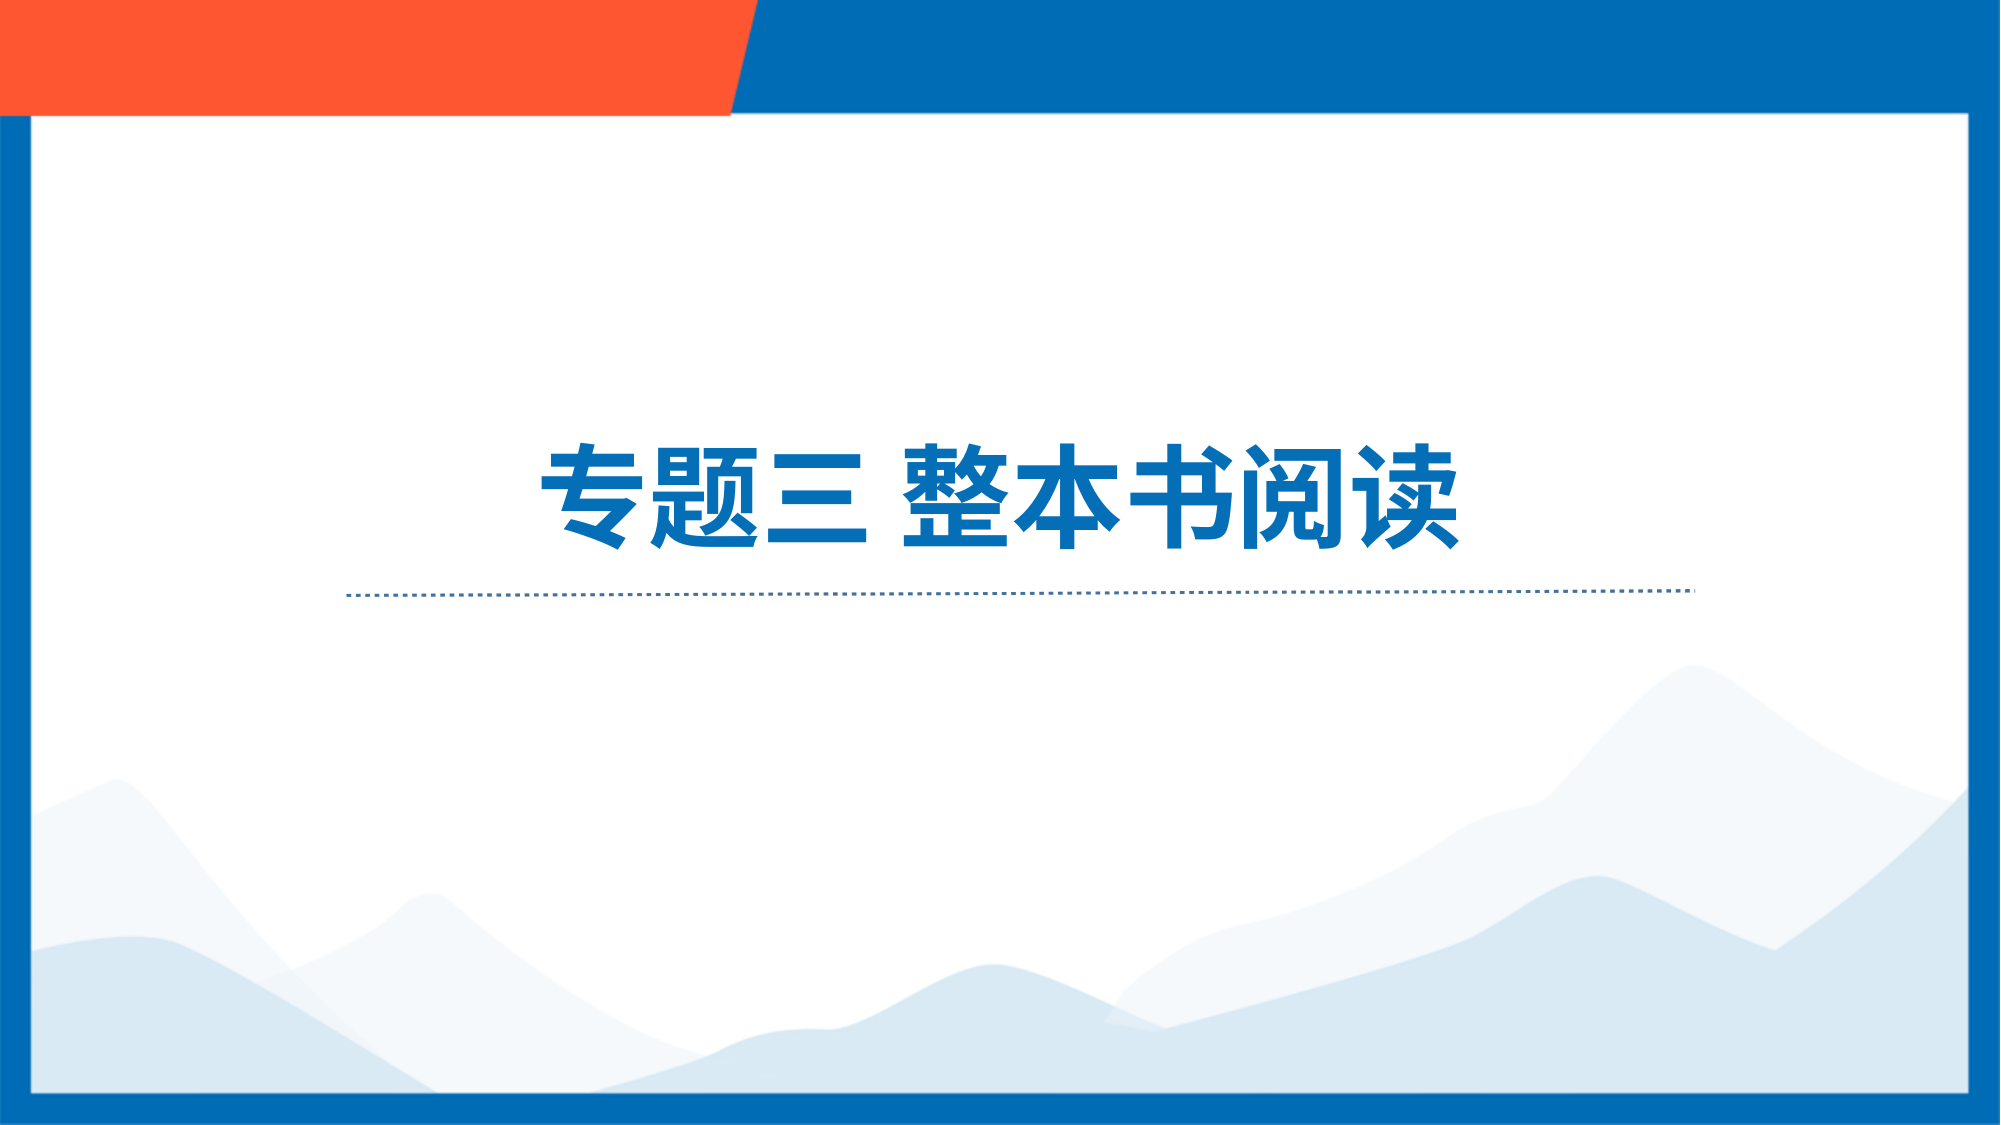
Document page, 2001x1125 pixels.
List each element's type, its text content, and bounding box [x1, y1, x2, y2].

text_box 专题三 整本书阅读 [35, 411, 1962, 563]
picture [0, 0, 2000, 1125]
